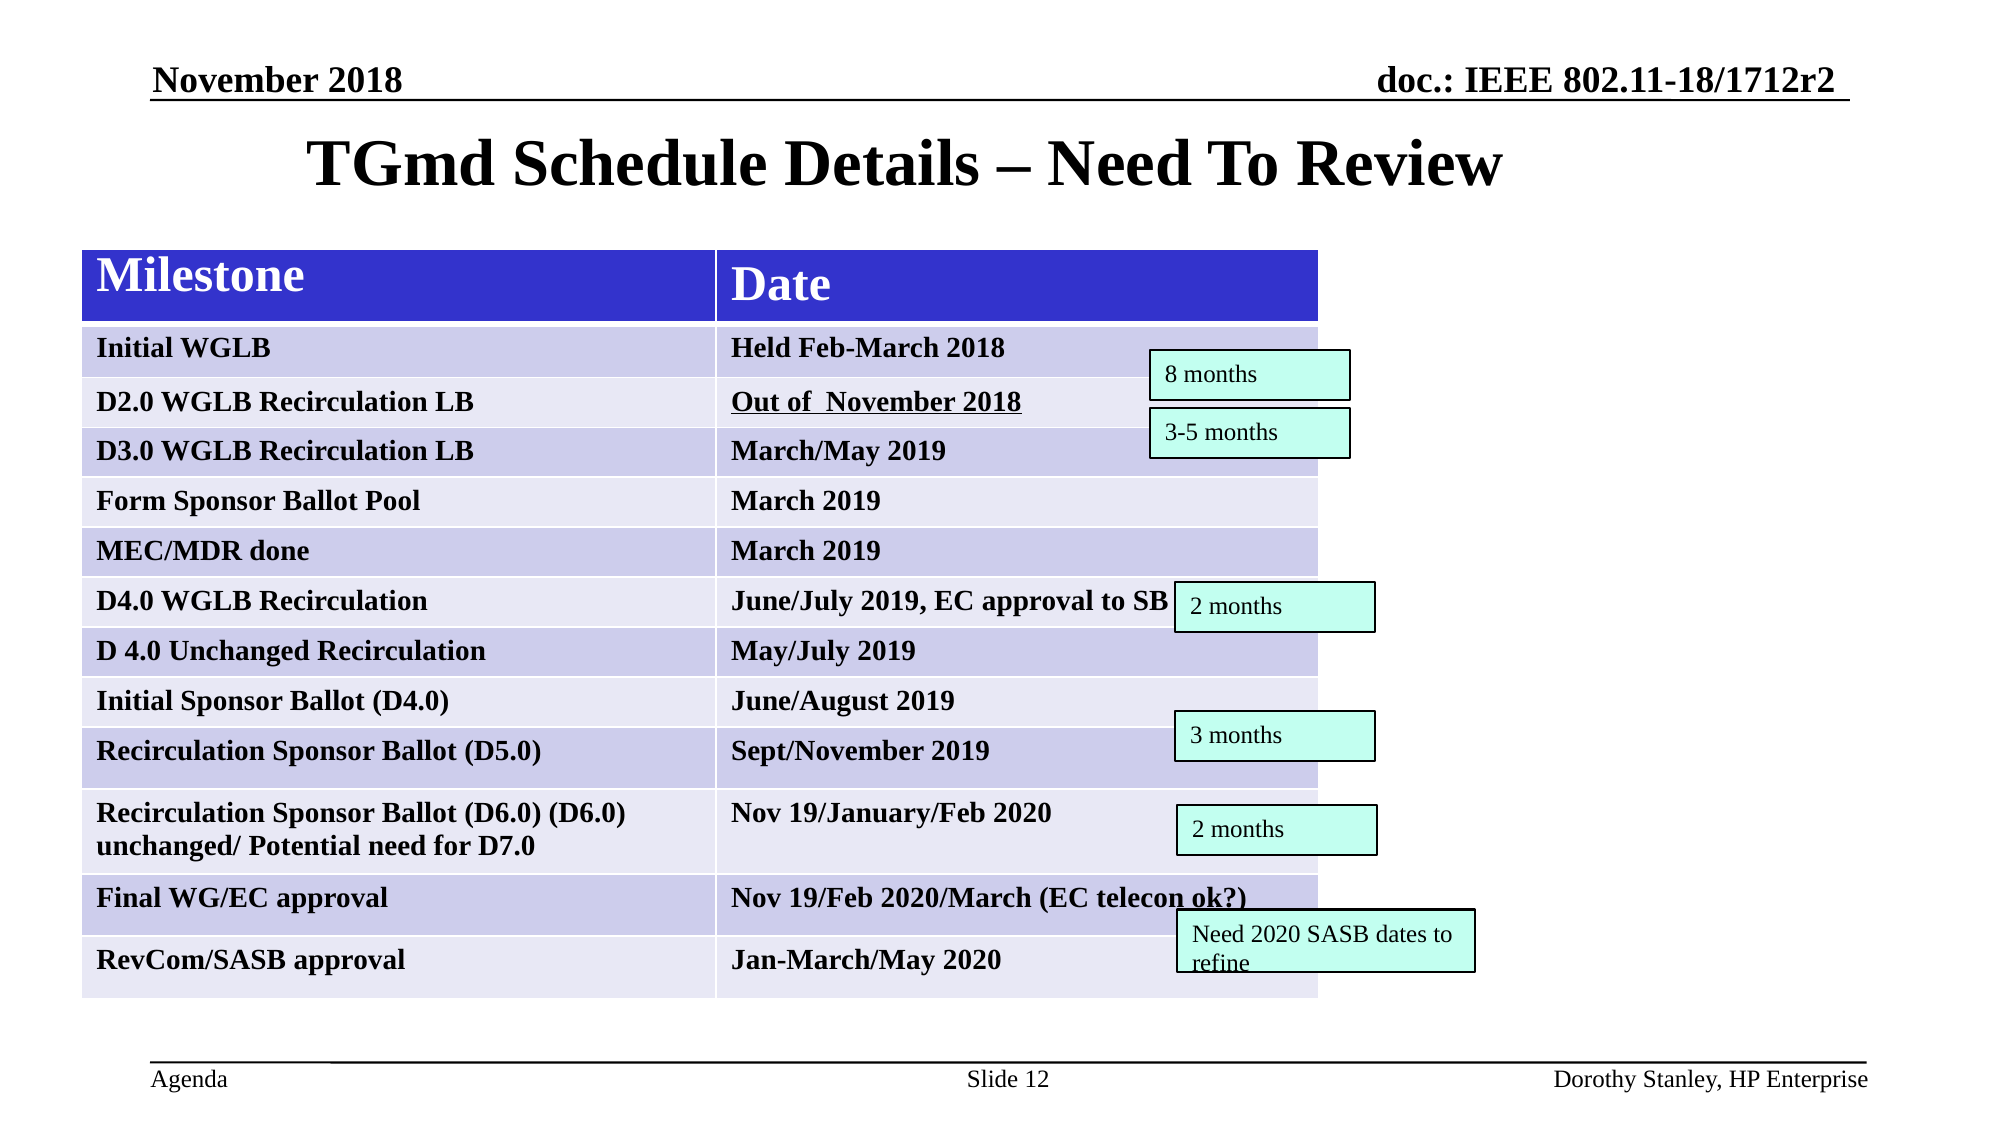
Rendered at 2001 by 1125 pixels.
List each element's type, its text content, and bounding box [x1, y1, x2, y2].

text_box 2 months [1174, 582, 1375, 633]
slide_number Slide 12 [966, 1062, 1051, 1093]
table_header Milestone [82, 250, 715, 321]
table_cell Nov 19/Feb 2020/March (EC telecon ok?) [717, 875, 1318, 935]
table_cell Nov 19/January/Feb 2020 [717, 790, 1318, 873]
table_cell Initial WGLB [82, 327, 715, 377]
table_header Date [717, 250, 1318, 321]
text_box 3-5 months [1149, 408, 1350, 459]
footer Dorothy Stanley, HP Enterprise [1549, 1062, 1869, 1093]
table_cell RevCom/SASB approval [82, 937, 715, 998]
table_cell Form Sponsor Ballot Pool [82, 478, 715, 526]
table_cell D 4.0 Unchanged Recirculation [82, 628, 715, 676]
table_cell June/July 2019, EC approval to SB [717, 578, 1318, 626]
table_cell Initial Sponsor Ballot (D4.0) [82, 678, 715, 726]
table_cell Recirculation Sponsor Ballot (D6.0) (D6.0) unchanged/ Potential need for D7.0 [82, 790, 715, 873]
table_cell May/July 2019 [717, 628, 1318, 676]
table_cell Out of November 2018 [717, 378, 1318, 427]
table_cell Final WG/EC approval [82, 875, 715, 935]
table_cell June/August 2019 [717, 678, 1318, 726]
table_cell Sept/November 2019 [717, 728, 1318, 788]
table_cell Held Feb-March 2018 [717, 327, 1318, 377]
table_cell Recirculation Sponsor Ballot (D5.0) [82, 728, 715, 788]
title TGmd Schedule Details – Need To Review [187, 71, 1625, 247]
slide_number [152, 54, 567, 100]
text_box 8 months [1149, 350, 1350, 400]
table_cell March 2019 [717, 528, 1318, 576]
table_cell D2.0 WGLB Recirculation LB [82, 378, 715, 427]
table_cell D3.0 WGLB Recirculation LB [82, 428, 715, 476]
table_cell March/May 2019 [717, 428, 1318, 476]
table_cell D4.0 WGLB Recirculation [82, 578, 715, 626]
table_cell Jan-March/May 2020 [717, 937, 1318, 998]
table_cell March 2019 [717, 478, 1318, 526]
text_box Need 2020 SASB dates to refine [1177, 909, 1475, 972]
text_box 3 months [1174, 710, 1375, 761]
table_cell MEC/MDR done [82, 528, 715, 576]
text_box 2 months [1177, 805, 1377, 856]
